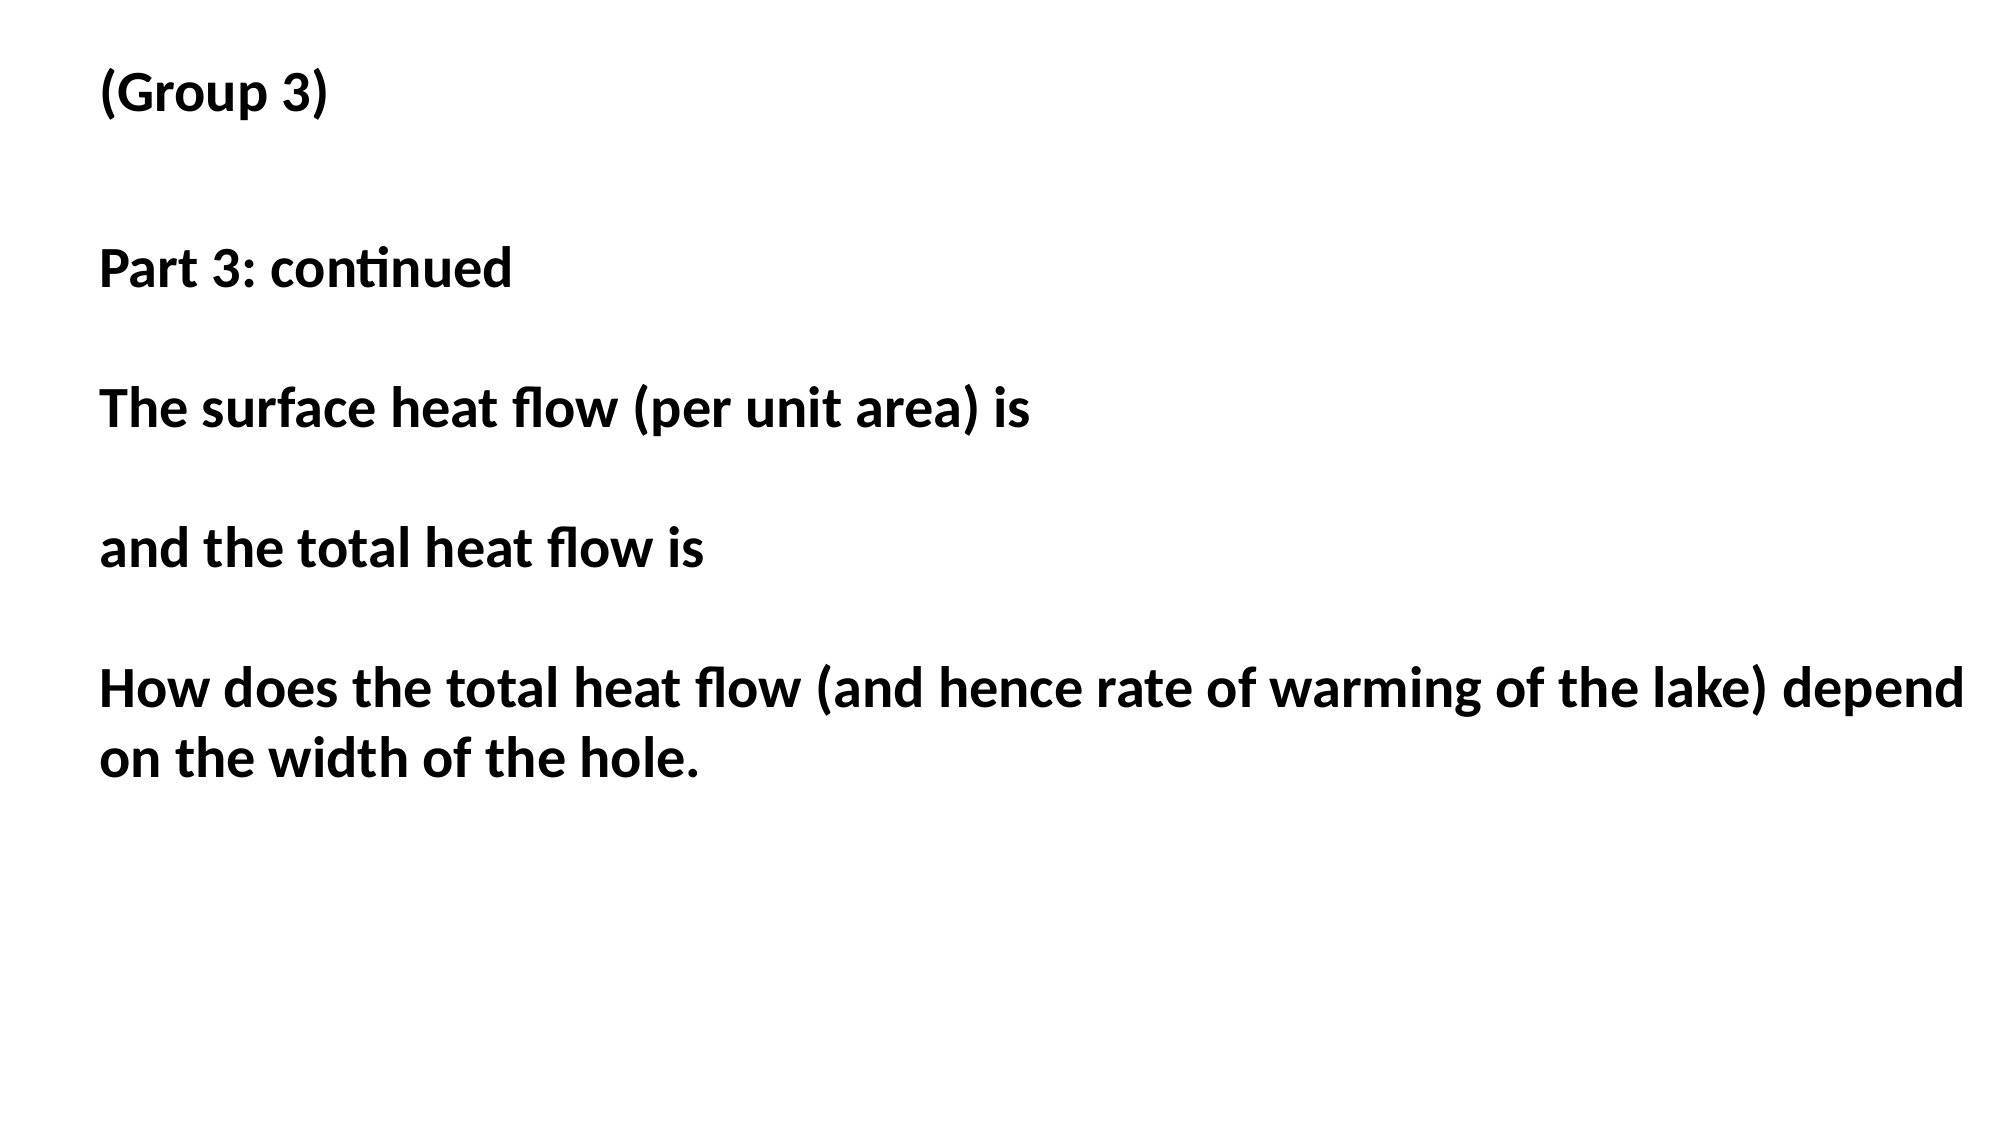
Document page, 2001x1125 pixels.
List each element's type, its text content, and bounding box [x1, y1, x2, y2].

text_box (Group 3) [84, 45, 1856, 201]
